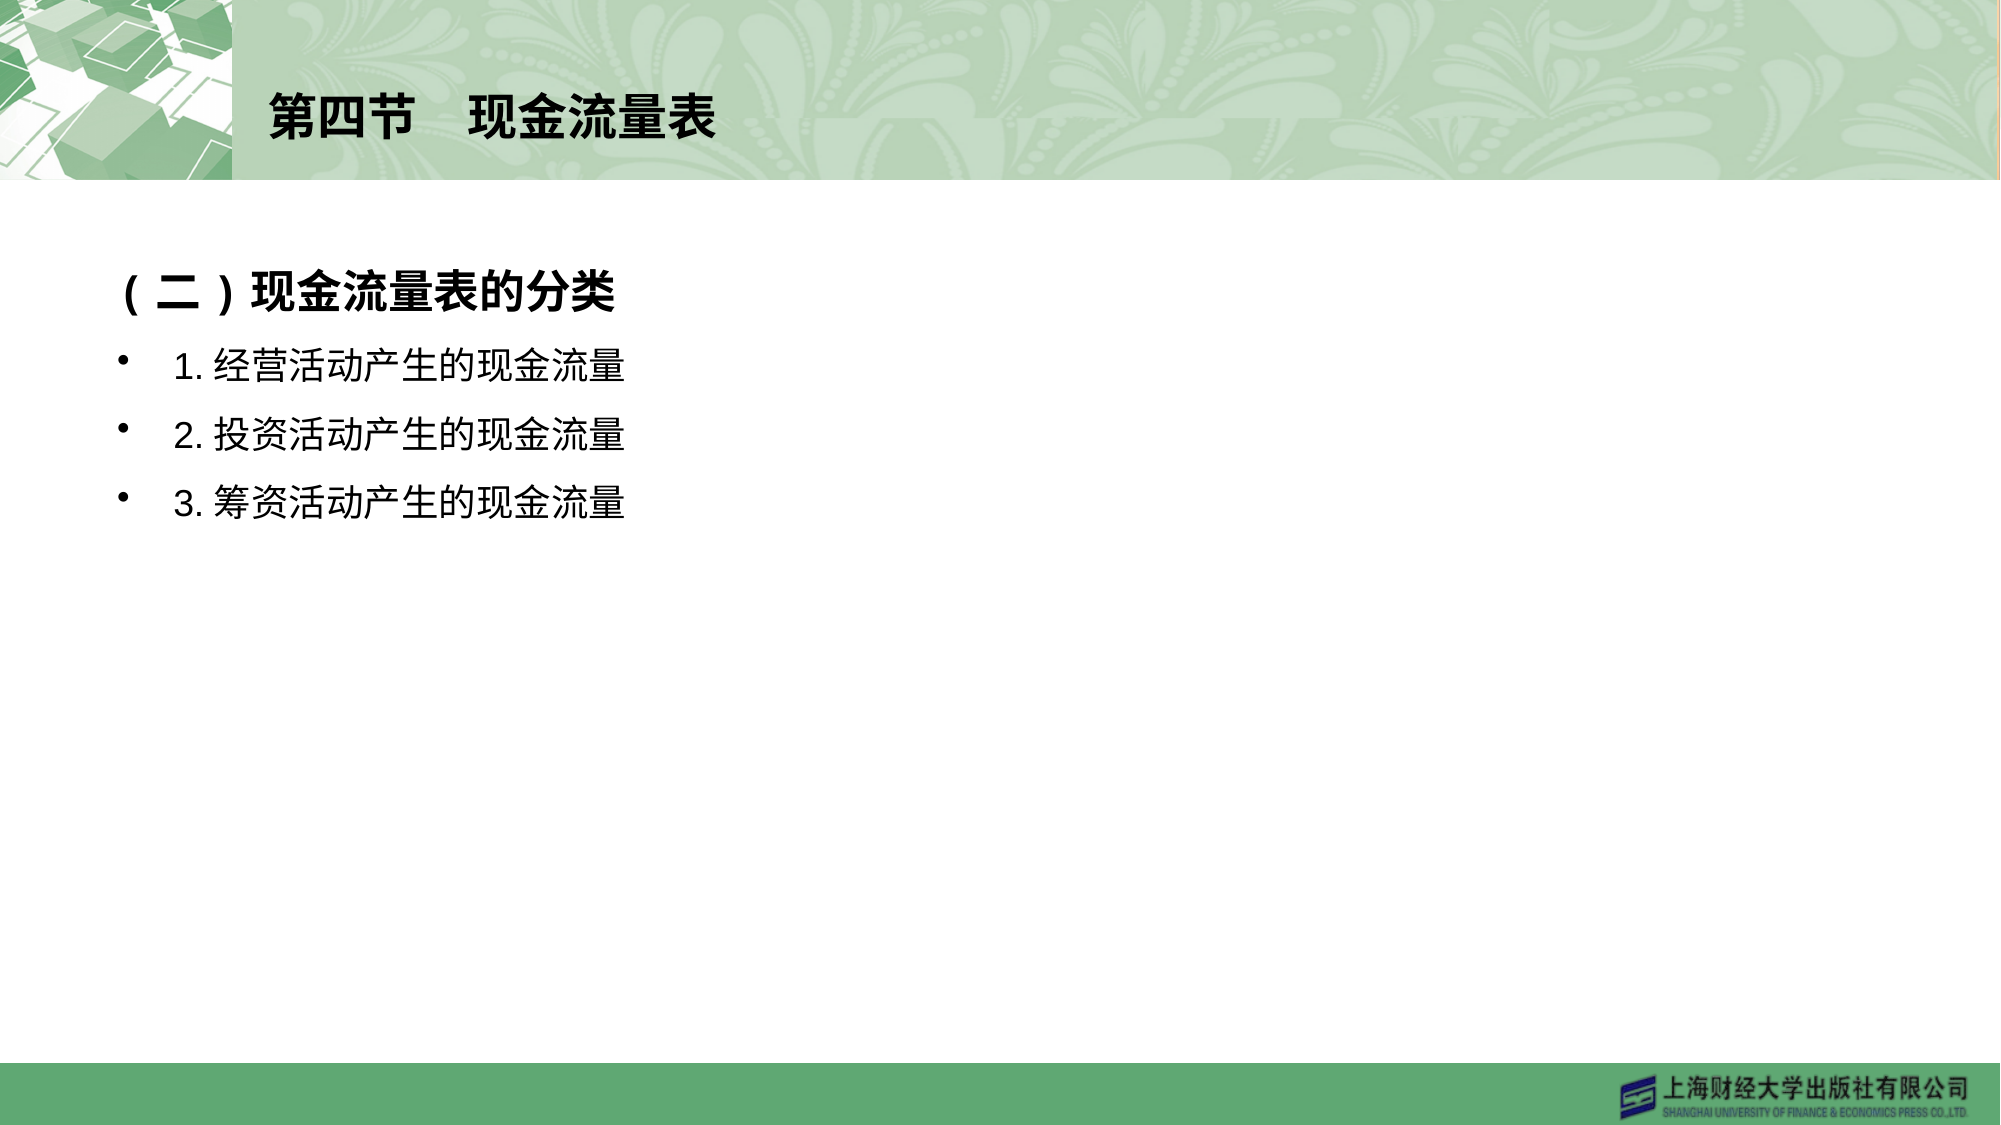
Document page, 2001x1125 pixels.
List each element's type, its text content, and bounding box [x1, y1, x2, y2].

list (二)现金流量表的分类 1.经营活动产生的现金流量 2.投资活动产生的现金流量 3.筹资活动产生的现金流量 [102, 241, 1898, 1065]
title 第四节 现金流量表 [252, 64, 1609, 168]
picture [0, 0, 2001, 1125]
